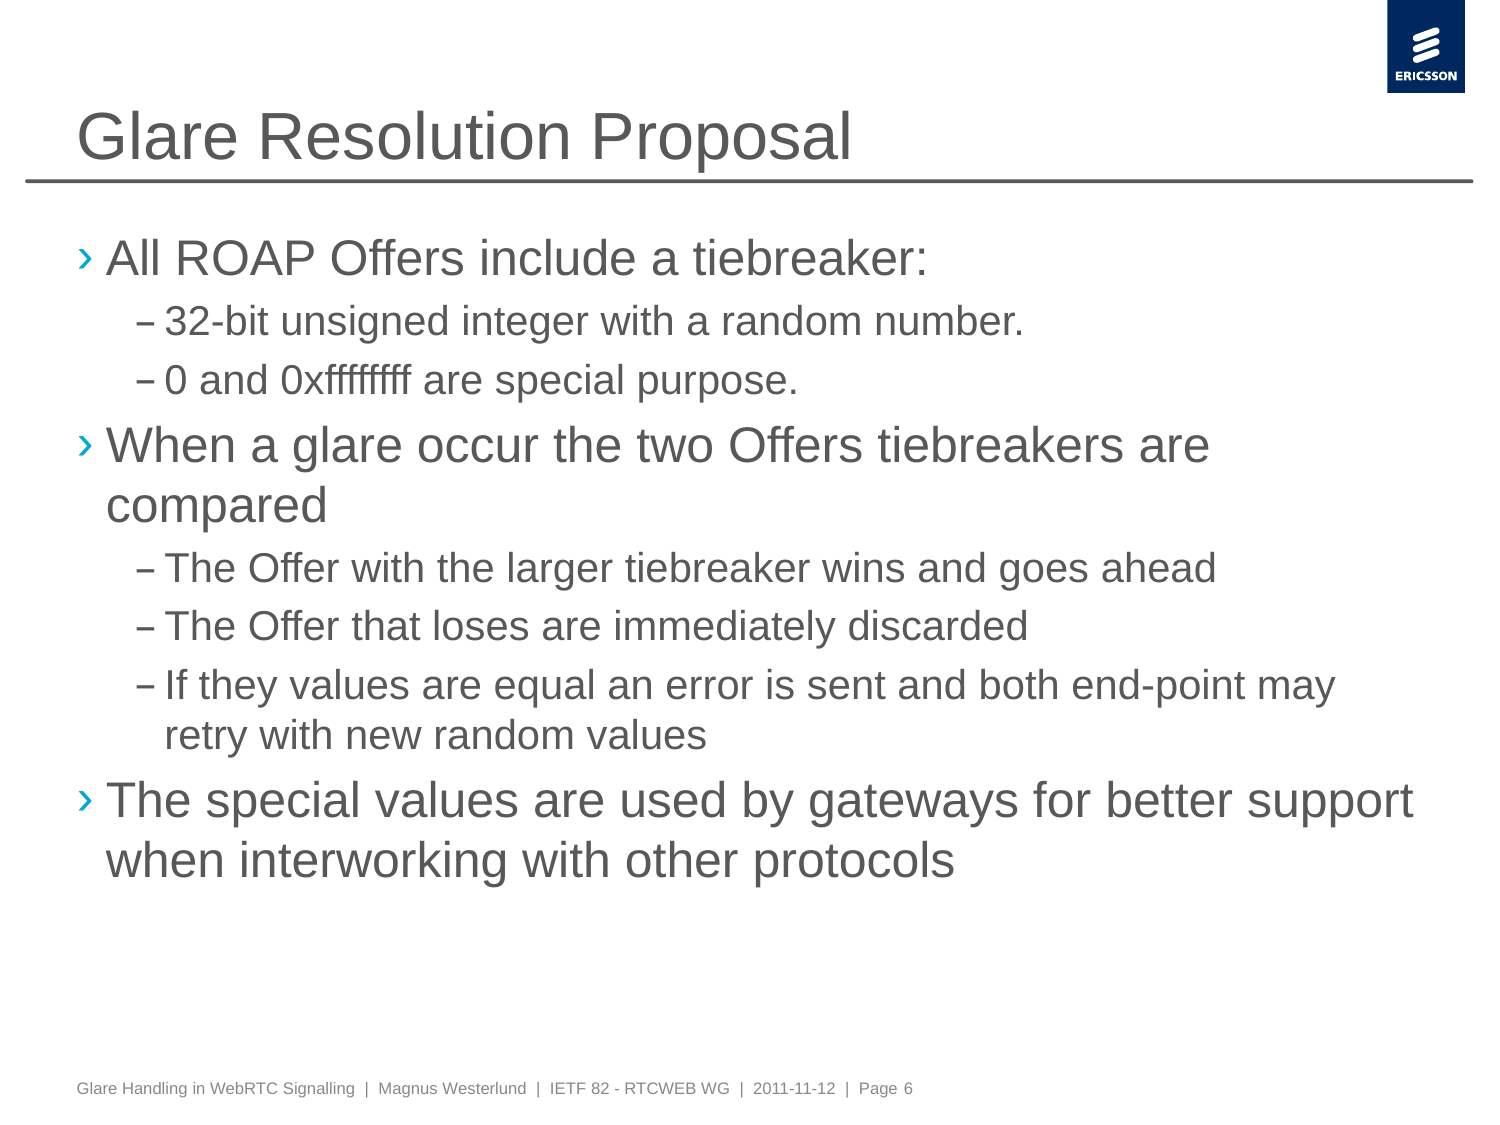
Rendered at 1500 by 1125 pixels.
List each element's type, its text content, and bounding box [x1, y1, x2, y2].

title Glare Resolution Proposal [64, 91, 1349, 173]
list All ROAP Offers include a tiebreaker: 32-bit unsigned integer with a random number. 0 and 0xffffffff are special purpose. When a glare occur the two Offers tiebreakers are compared The Offer with the larger tiebreaker wins and goes ahead The Offer that loses are immediately discarded If they values are equal an error is sent and both end-point may retry with new random values The special values are used by gateways for better support when interworking with other protocols [64, 225, 1436, 929]
